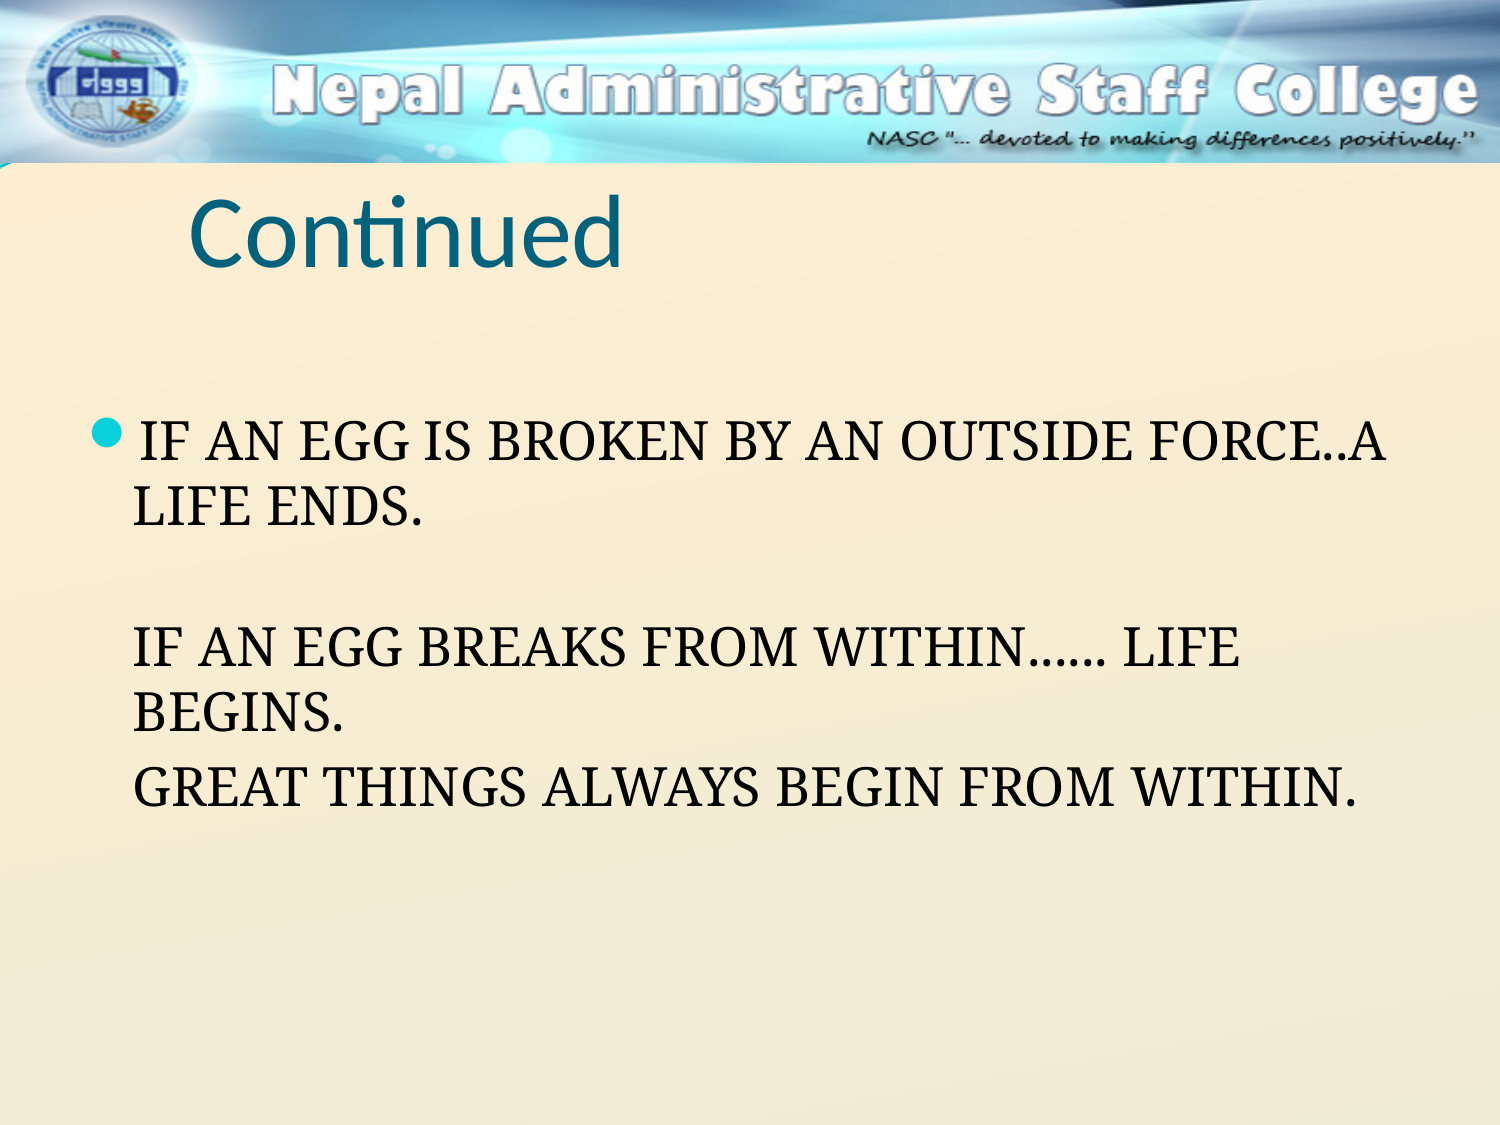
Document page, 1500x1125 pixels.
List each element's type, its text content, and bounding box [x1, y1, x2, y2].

list IF AN EGG IS BROKEN BY AN OUTSIDE FORCE..A LIFE ENDS. IF AN EGG BREAKS FROM WITHIN...... LIFE BEGINS. GREAT THINGS ALWAYS BEGIN FROM WITHIN. [75, 399, 1425, 1038]
title Continued [188, 101, 891, 289]
picture [0, 0, 1500, 163]
